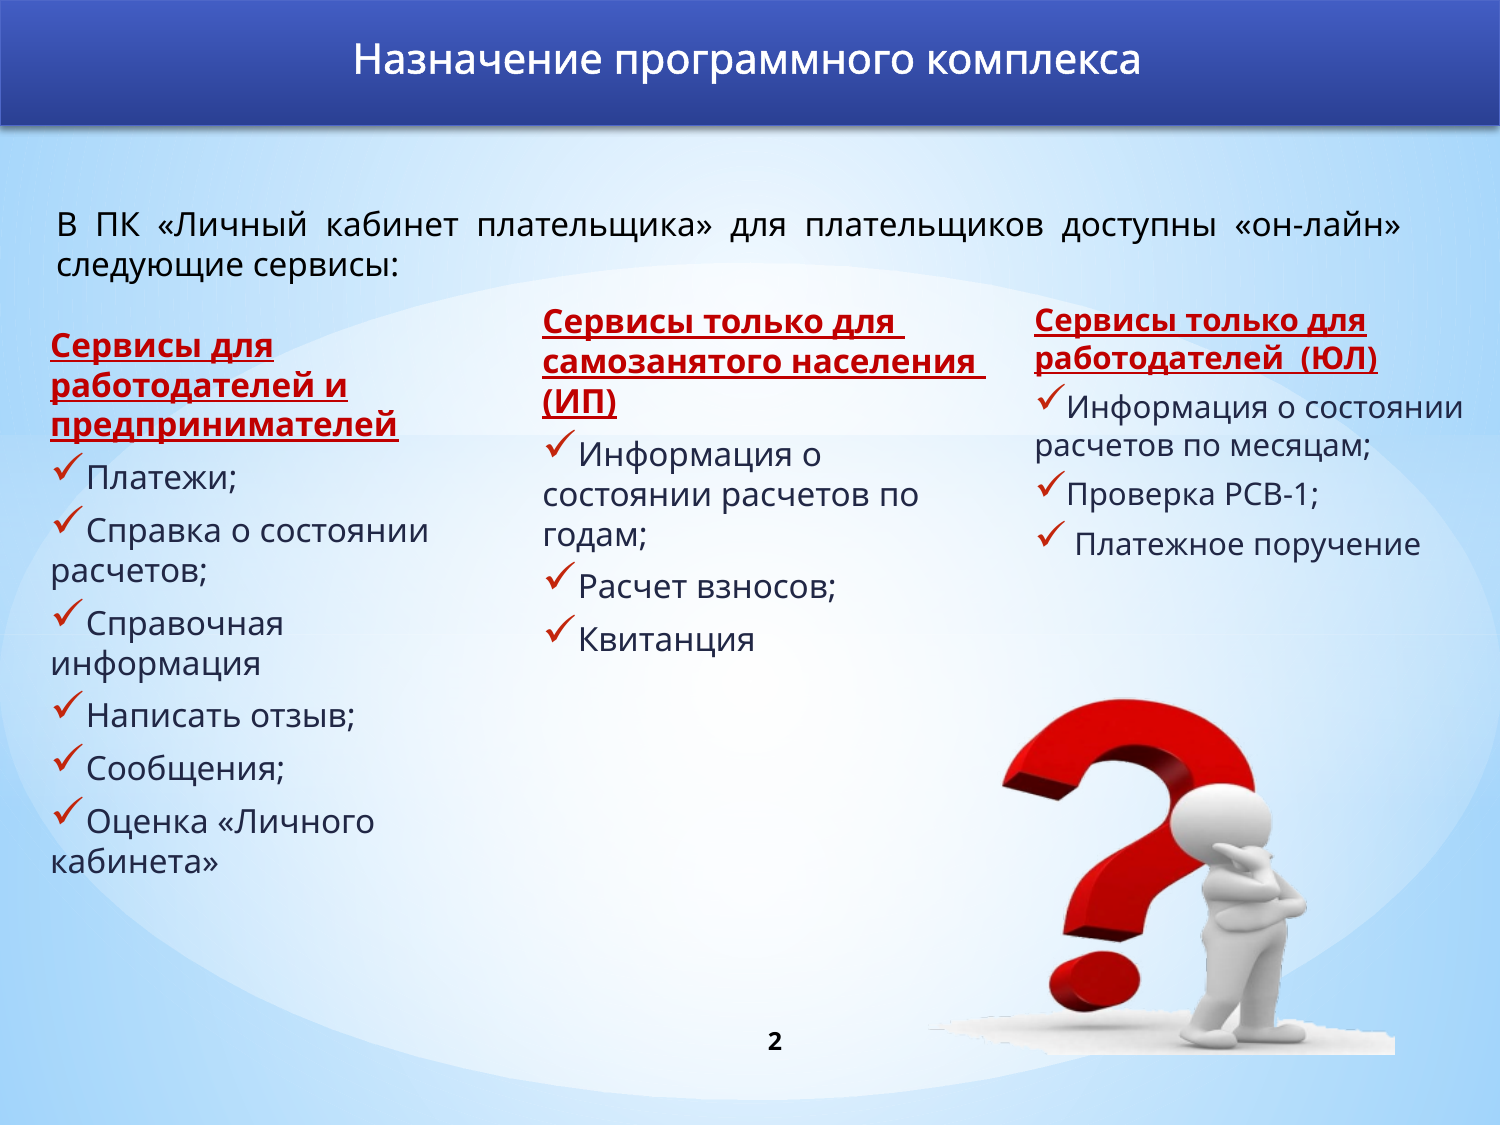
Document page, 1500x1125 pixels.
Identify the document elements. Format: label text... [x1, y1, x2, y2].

text_box Сервисы только для работодателей (ЮЛ) Информация о состоянии расчетов по месяцам; Проверка РСВ-1; Платежное поручение [1019, 292, 1500, 575]
subtitle Сервисы для работодателей и предпринимателей Платежи; Справка о состоянии расчетов; Справочная информация Написать отзыв; Сообщения; Оценка «Личного кабинета» [35, 316, 516, 1008]
text_box Сервисы только для самозанятого населения (ИП) Информация о состоянии расчетов по годам; Расчет взносов; Квитанция [527, 292, 1008, 914]
text_box Назначение программного комплекса [337, 24, 1158, 90]
text_box В ПК «Личный кабинет плательщика» для плательщиков доступны «он-лайн» следующие сервисы: [41, 196, 1418, 291]
text_box [0, 0, 1500, 126]
picture [913, 691, 1395, 1055]
slide_number 2 [624, 1012, 925, 1073]
